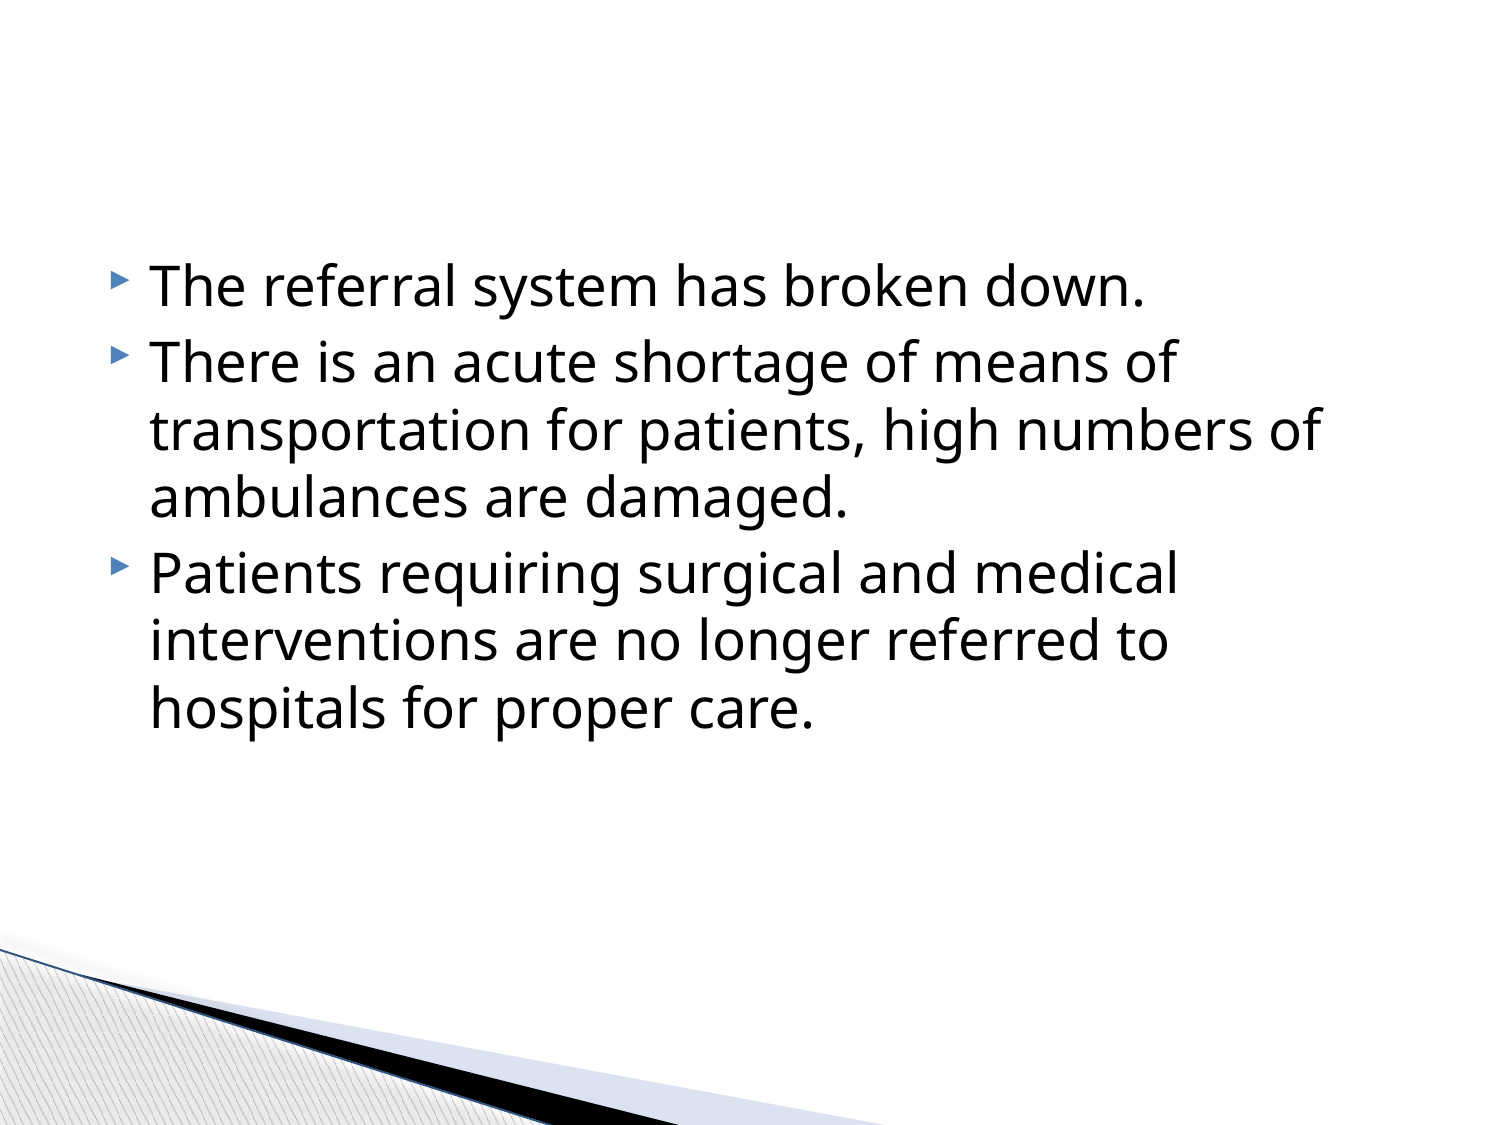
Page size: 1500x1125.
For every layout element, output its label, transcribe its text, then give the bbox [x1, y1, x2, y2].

list The referral system has broken down. There is an acute shortage of means of transportation for patients, high numbers of ambulances are damaged. Patients requiring surgical and medical interventions are no longer referred to hospitals for proper care. [75, 243, 1425, 986]
